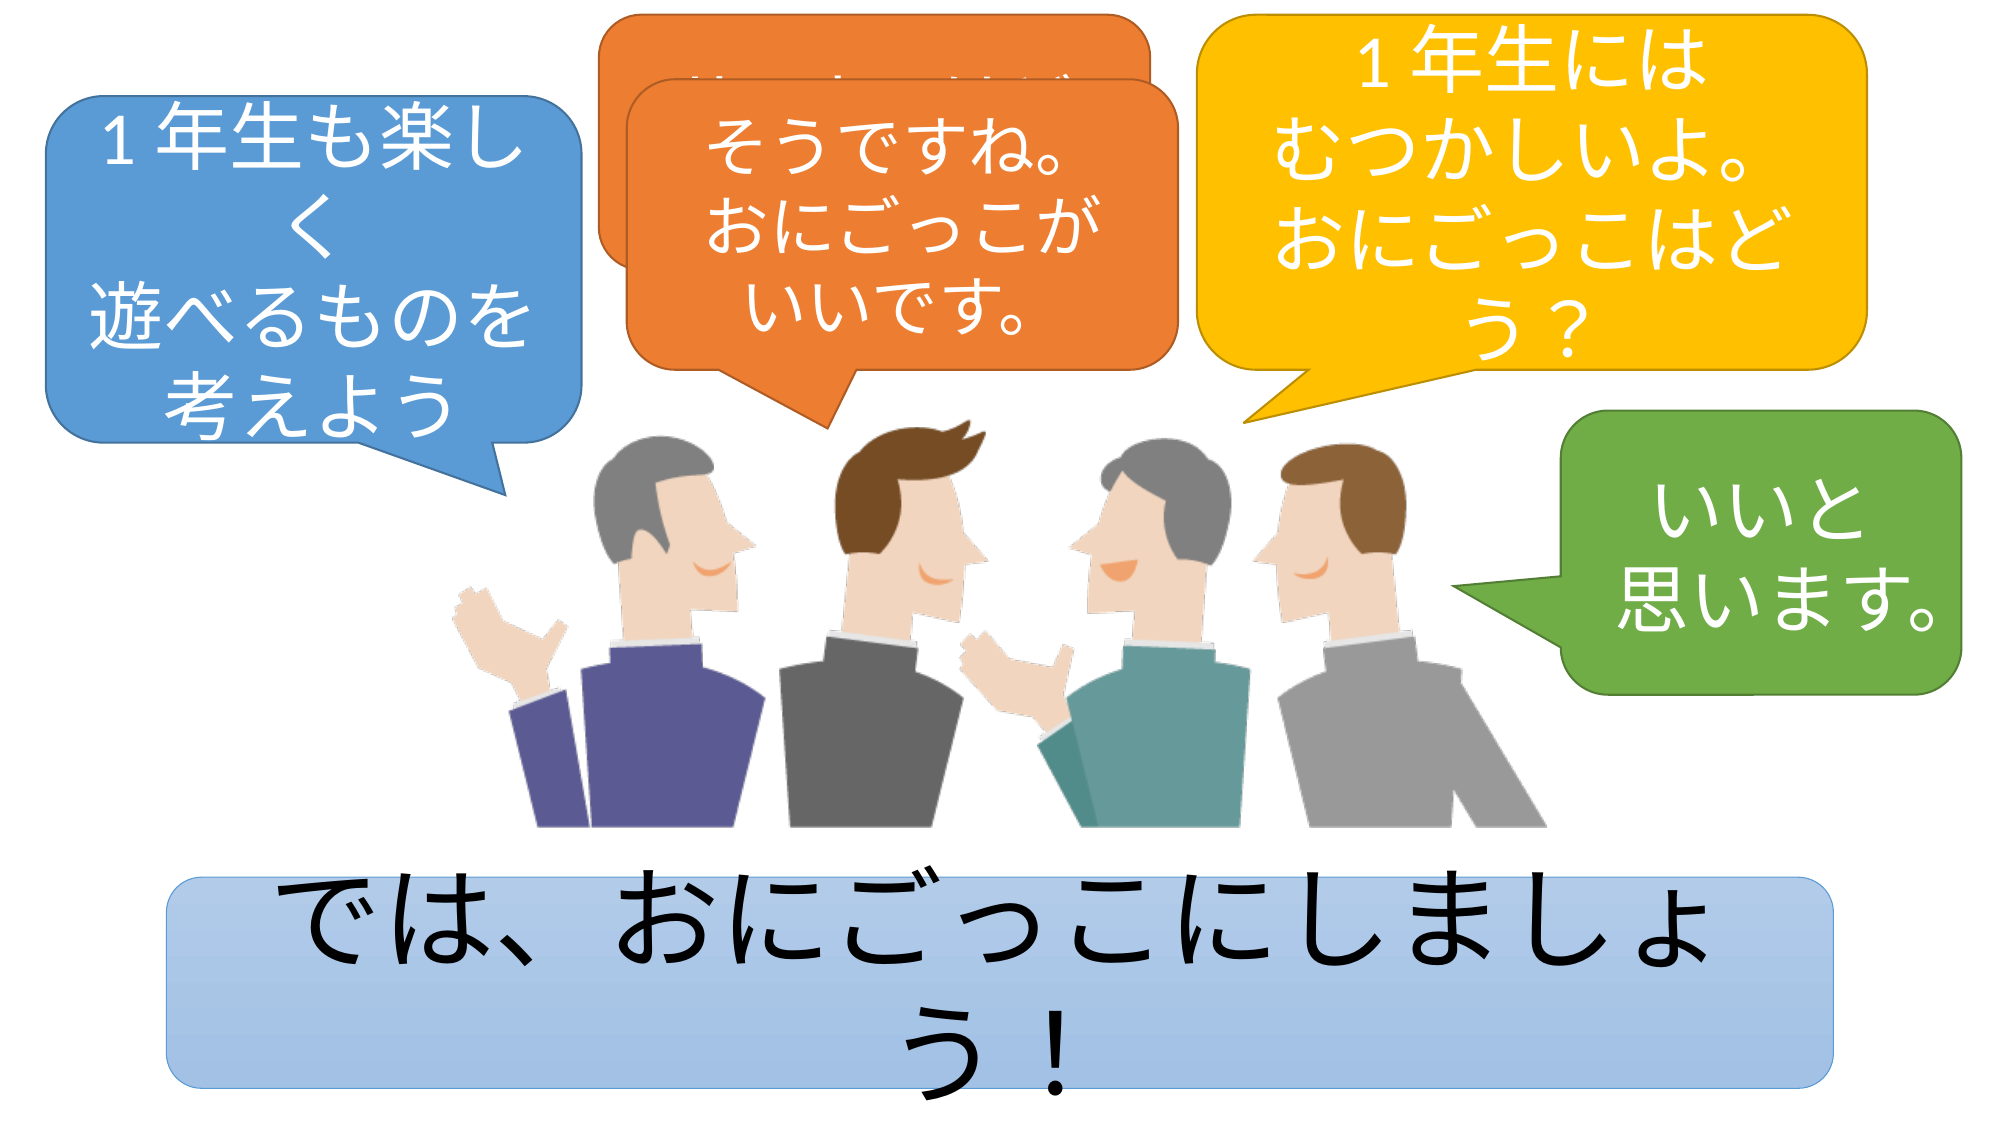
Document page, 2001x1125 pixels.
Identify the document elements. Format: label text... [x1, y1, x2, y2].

text_box サッカーはどう？ [597, 13, 1152, 268]
text_box そうですね。 おにごっこが いいです。 [625, 78, 1180, 410]
text_box では、おにごっこにしましょう！ [165, 876, 1834, 1089]
text_box 1年生には むつかしいよ。 おにごっこはどう？ [1195, 13, 1869, 410]
text_box 1年生も楽しく 遊べるものを 考えよう [44, 95, 583, 461]
picture [406, 410, 1594, 931]
text_box いいと 思います。 [1594, 409, 1963, 696]
